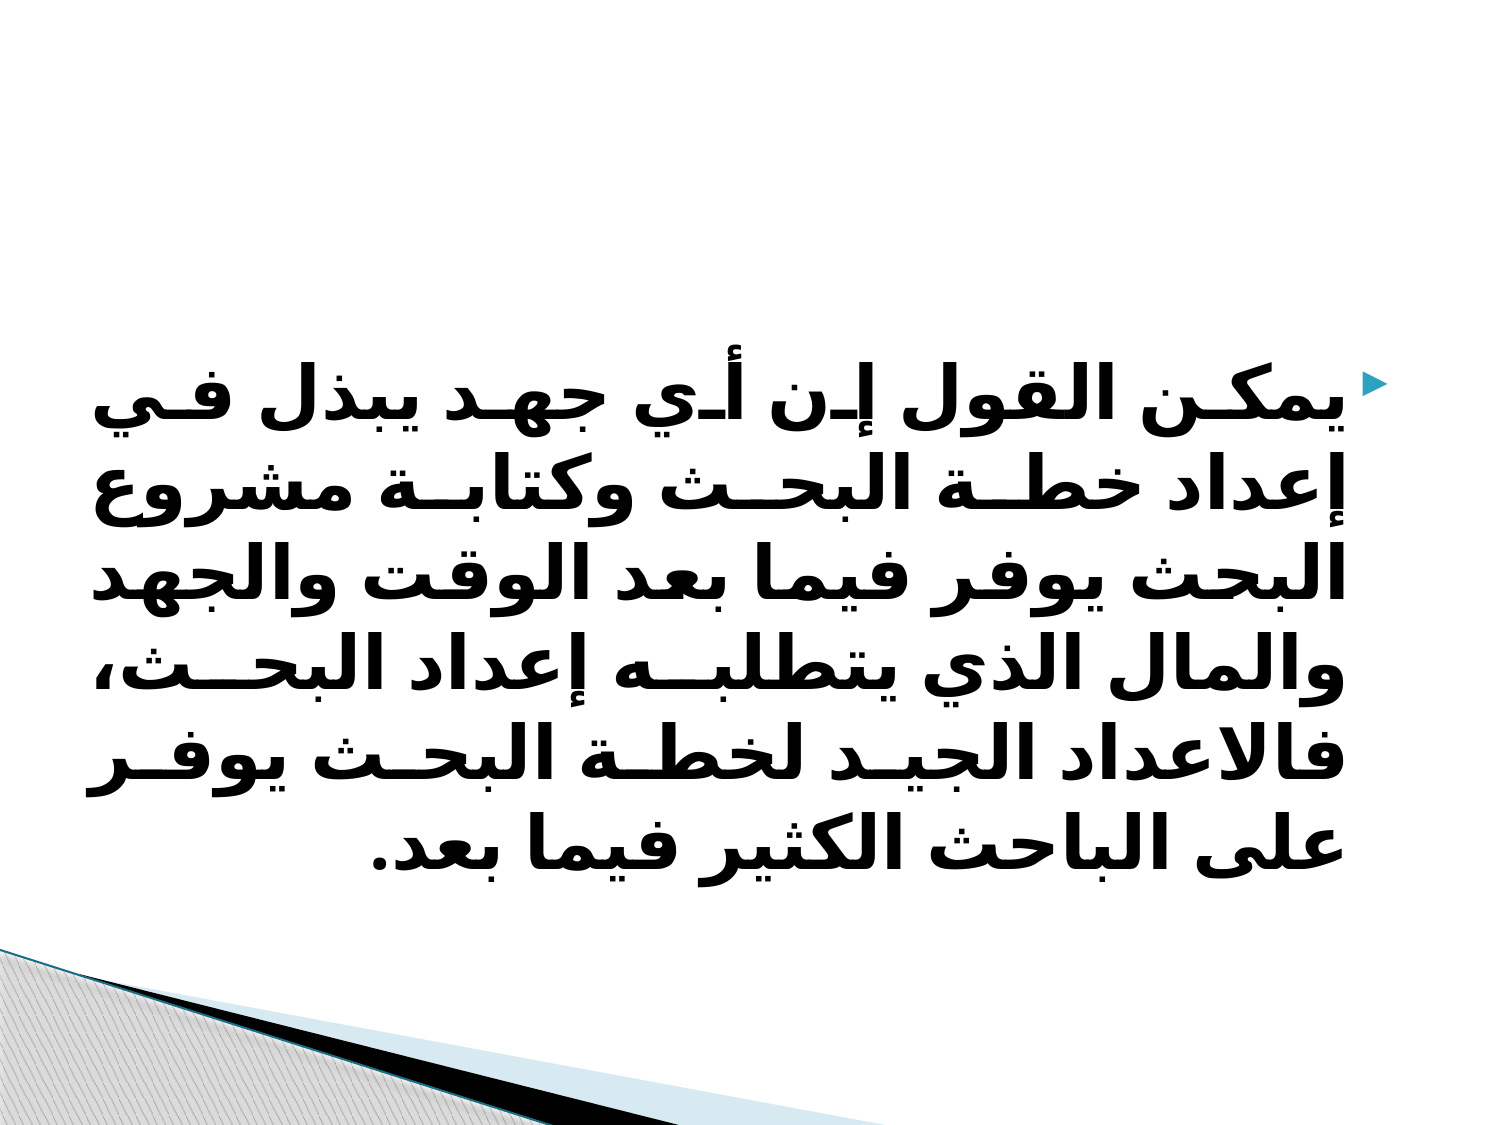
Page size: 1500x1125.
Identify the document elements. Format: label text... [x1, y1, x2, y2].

list يمكن القول إن أي جهد يبذل في إعداد خطة البحث وكتابة مشروع البحث يوفر فيما بعد الوقت والجهد والمال الذي يتطلبه إعداد البحث، فالاعداد الجيد لخطة البحث يوفر على الباحث الكثير فيما بعد. [75, 243, 1425, 986]
